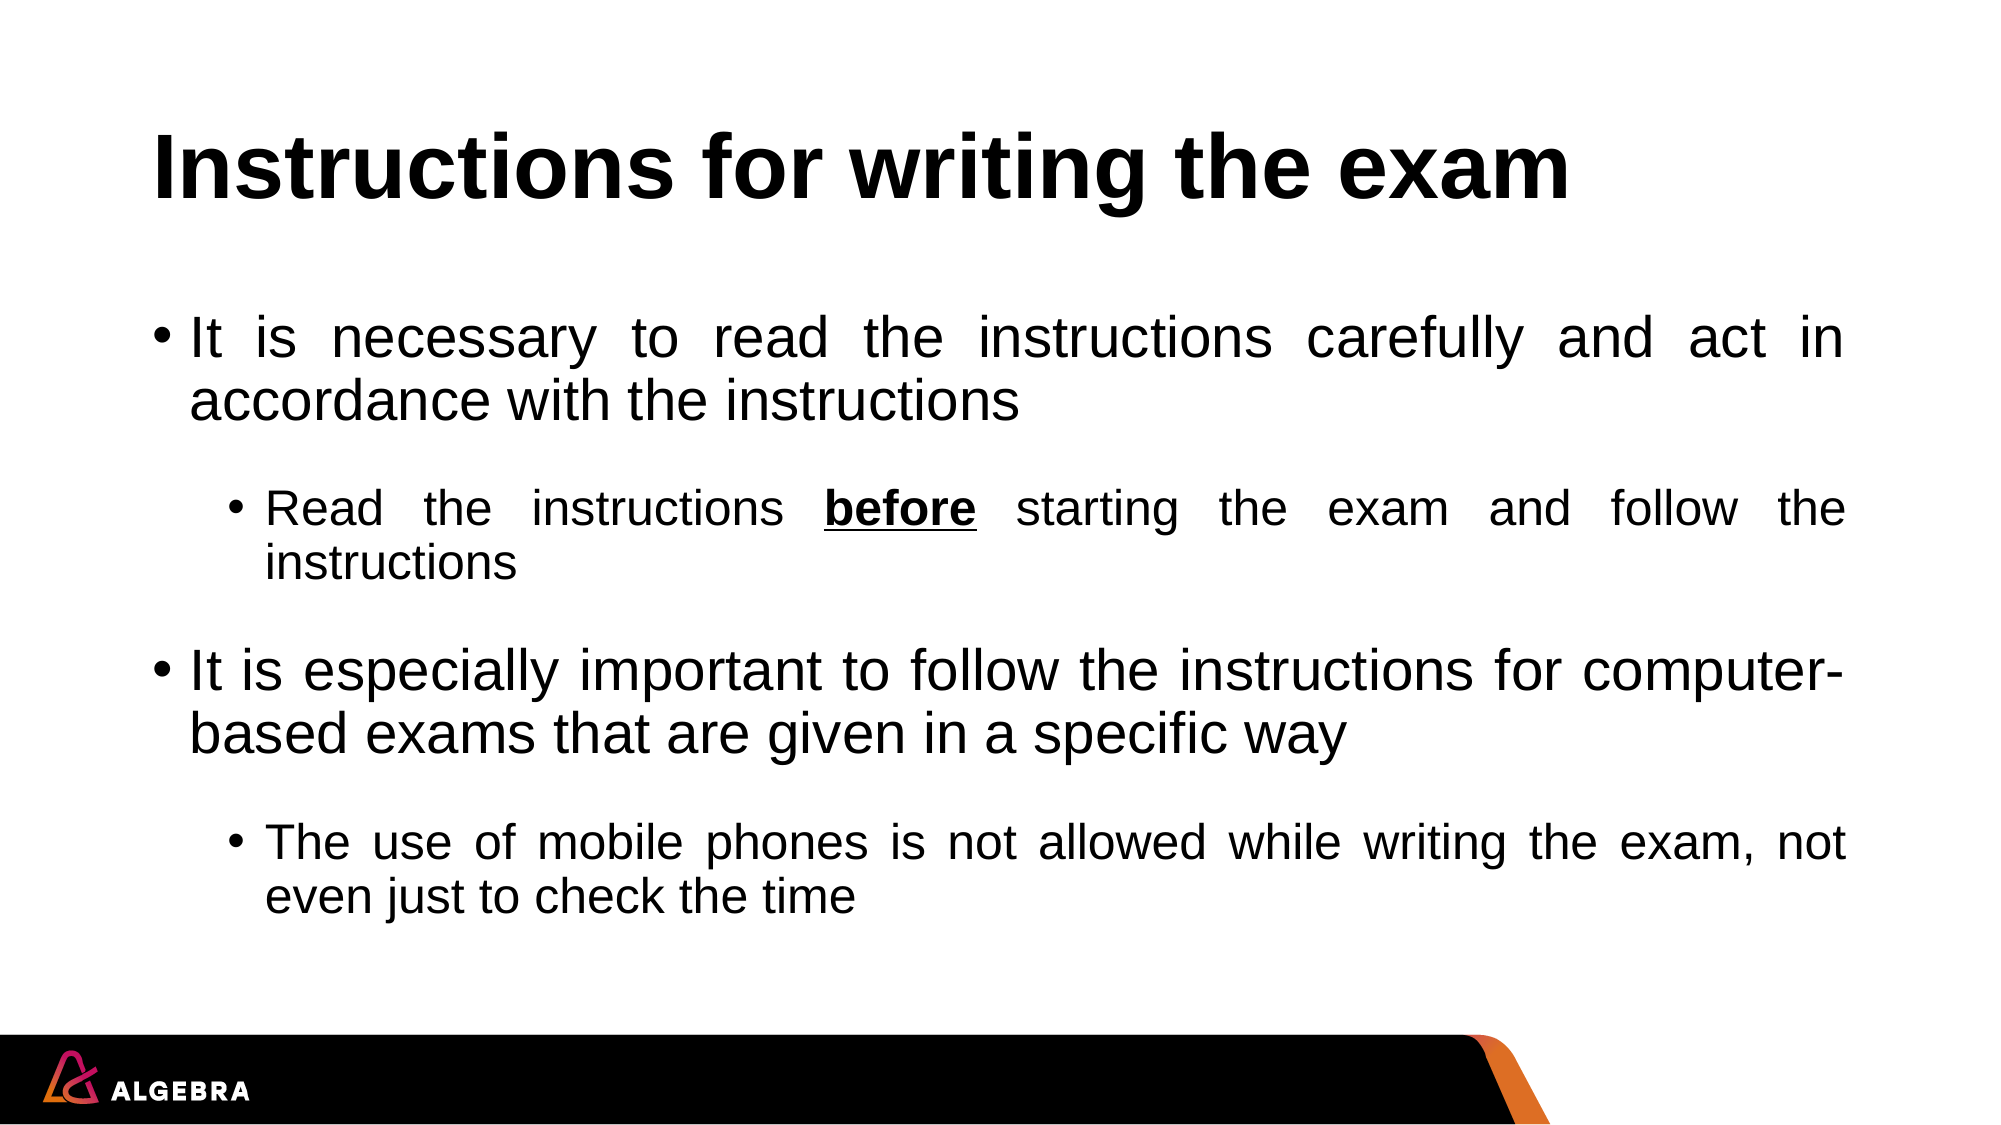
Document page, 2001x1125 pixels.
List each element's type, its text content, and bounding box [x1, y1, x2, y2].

list It is necessary to read the instructions carefully and act in accordance with the instructions Read the instructions before starting the exam and follow the instructions It is especially important to follow the instructions for computer-based exams that are given in a specific way The use of mobile phones is not allowed while writing the exam, not even just to check the time [137, 299, 1863, 1014]
title Instructions for writing the exam [137, 59, 1863, 278]
picture [0, 1034, 1733, 1125]
